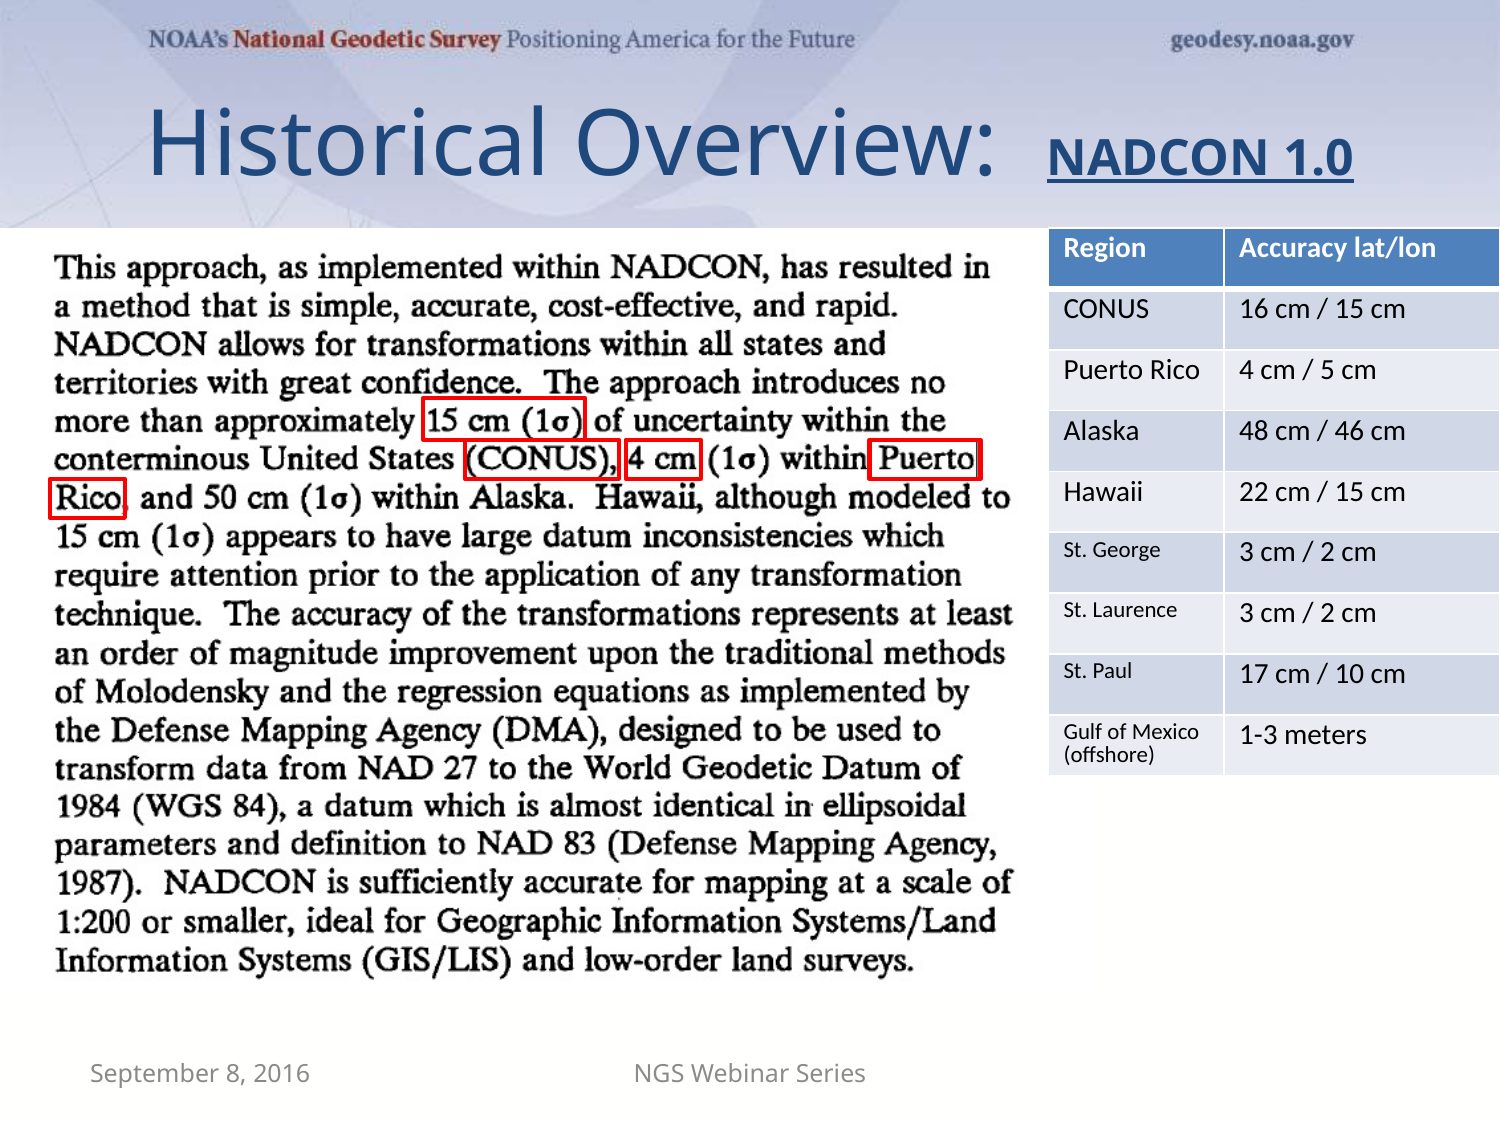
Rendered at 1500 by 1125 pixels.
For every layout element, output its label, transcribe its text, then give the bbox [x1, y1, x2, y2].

table_header Accuracy lat/lon [1225, 229, 1499, 286]
table_cell St. Paul [1101, 655, 1223, 714]
table_cell St. Laurence [1101, 594, 1223, 653]
table_cell 16 cm / 15 cm [1225, 292, 1499, 349]
picture [0, 0, 1500, 1122]
table_cell Alaska [1101, 411, 1223, 471]
table_cell Gulf of Mexico (offshore) [1101, 716, 1223, 775]
footer NGS Webinar Series [512, 1042, 988, 1103]
table_cell 48 cm / 46 cm [1225, 411, 1499, 471]
table_cell 3 cm / 2 cm [1225, 533, 1499, 592]
table_cell CONUS [1101, 292, 1223, 349]
table_cell 4 cm / 5 cm [1225, 351, 1499, 410]
table_cell 22 cm / 15 cm [1225, 472, 1499, 531]
table_cell Hawaii [1101, 472, 1223, 531]
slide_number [75, 1042, 425, 1103]
table_cell St. George [1101, 533, 1223, 592]
table_cell Puerto Rico [1101, 351, 1223, 410]
title Historical Overview: NADCON 1.0 [75, 45, 1425, 227]
table_cell 17 cm / 10 cm [1225, 655, 1499, 714]
table_cell 3 cm / 2 cm [1225, 594, 1499, 653]
table_header Region [1099, 229, 1223, 286]
table_cell 1-3 meters [1225, 716, 1499, 775]
